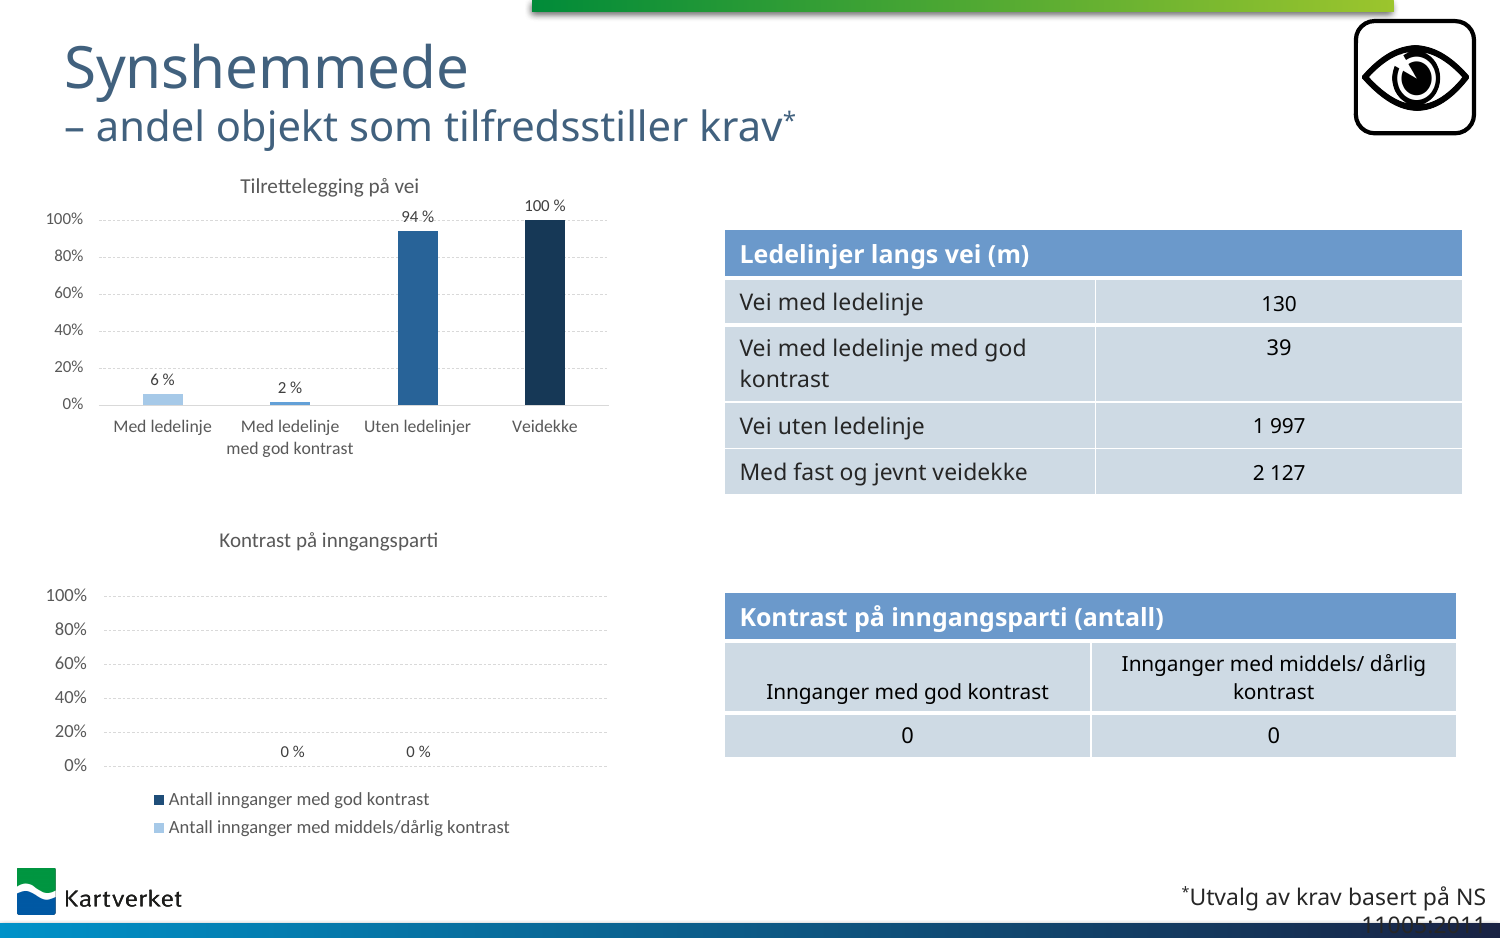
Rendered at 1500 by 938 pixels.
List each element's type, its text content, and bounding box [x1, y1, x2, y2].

text_box Synshemmede – andel objekt som tilfredsstiller krav* [49, 24, 1431, 158]
table_header Ledelinjer langs vei (m) [725, 230, 1462, 276]
table_cell Innganger med middels/ dårlig kontrast [1092, 643, 1456, 711]
table_cell 2 127 [1096, 449, 1462, 494]
picture [41, 520, 617, 846]
table_cell 39 [1096, 327, 1462, 401]
table_header Kontrast på inngangsparti (antall) [725, 593, 1456, 639]
table_cell 0 [1092, 715, 1456, 757]
table_cell Med fast og jevnt veidekke [725, 449, 1095, 494]
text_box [1355, 20, 1475, 134]
table_cell Vei med ledelinje med god kontrast [725, 327, 1095, 401]
table_cell Vei uten ledelinje [725, 403, 1095, 448]
table_cell 0 [725, 715, 1090, 757]
table_cell Innganger med god kontrast [725, 643, 1090, 711]
table_cell Vei med ledelinje [725, 280, 1095, 323]
picture [41, 166, 619, 492]
table_cell 1 997 [1096, 403, 1462, 448]
text_box *Utvalg av krav basert på NS 11005:2011 [1068, 873, 1500, 938]
table_cell 130 [1096, 280, 1462, 323]
